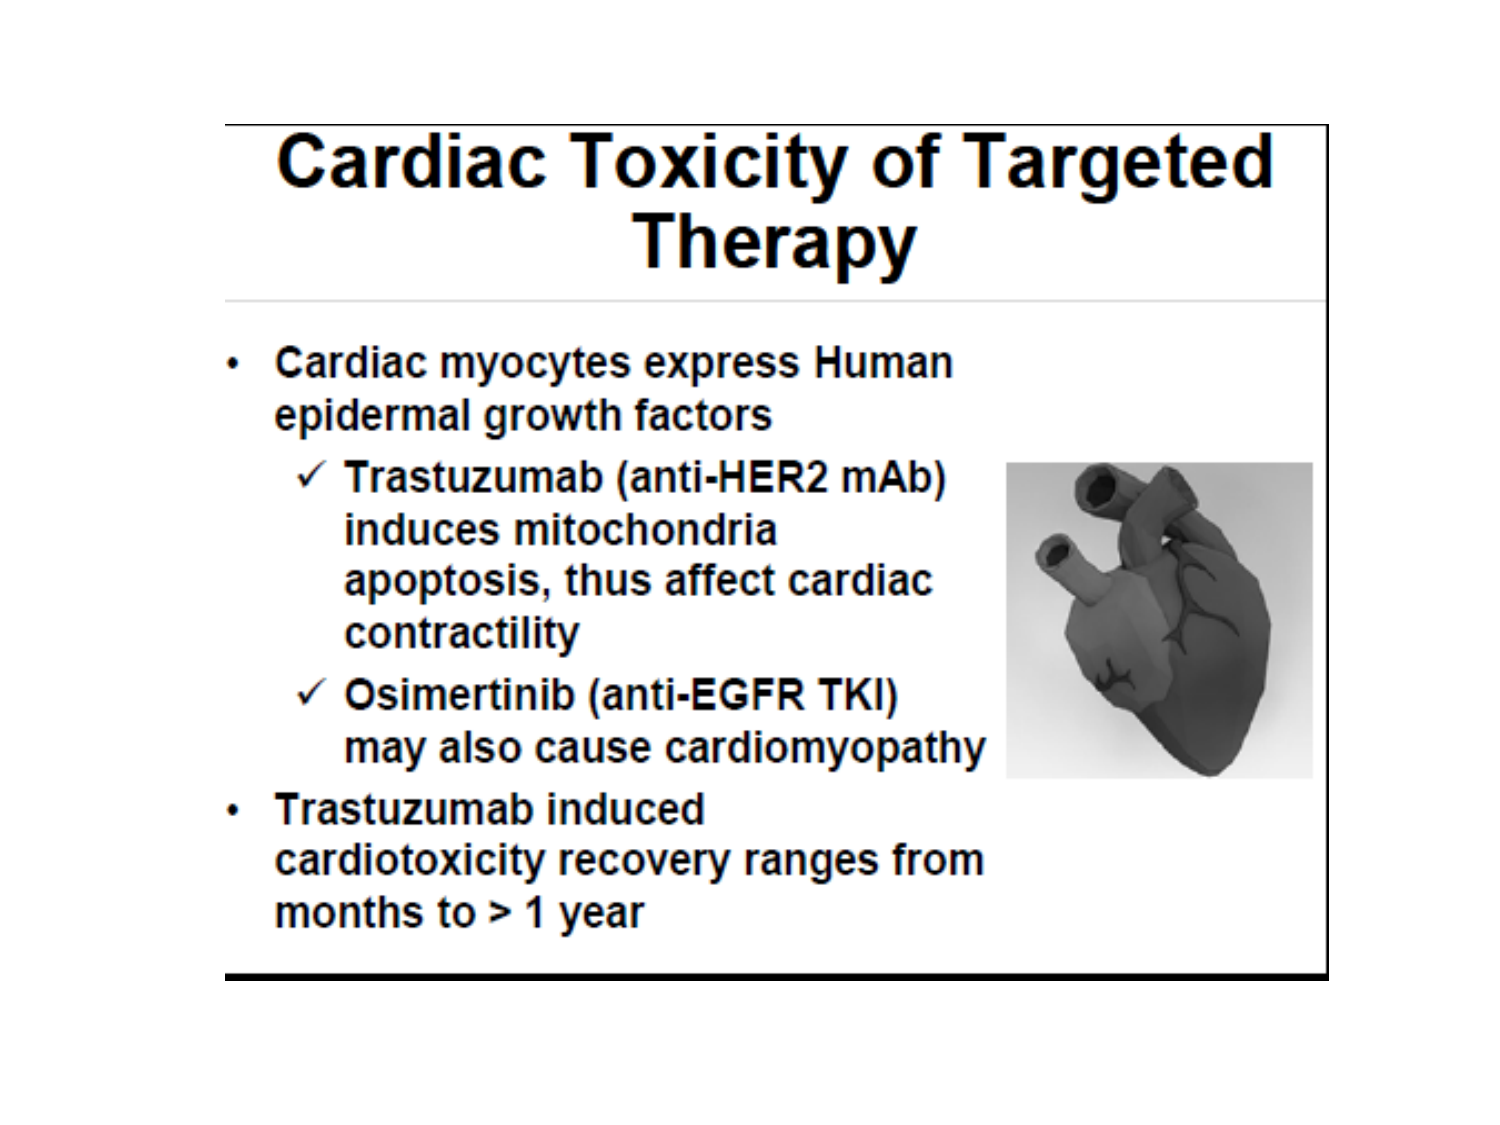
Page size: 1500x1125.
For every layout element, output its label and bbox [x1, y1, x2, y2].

list [224, 124, 1329, 982]
